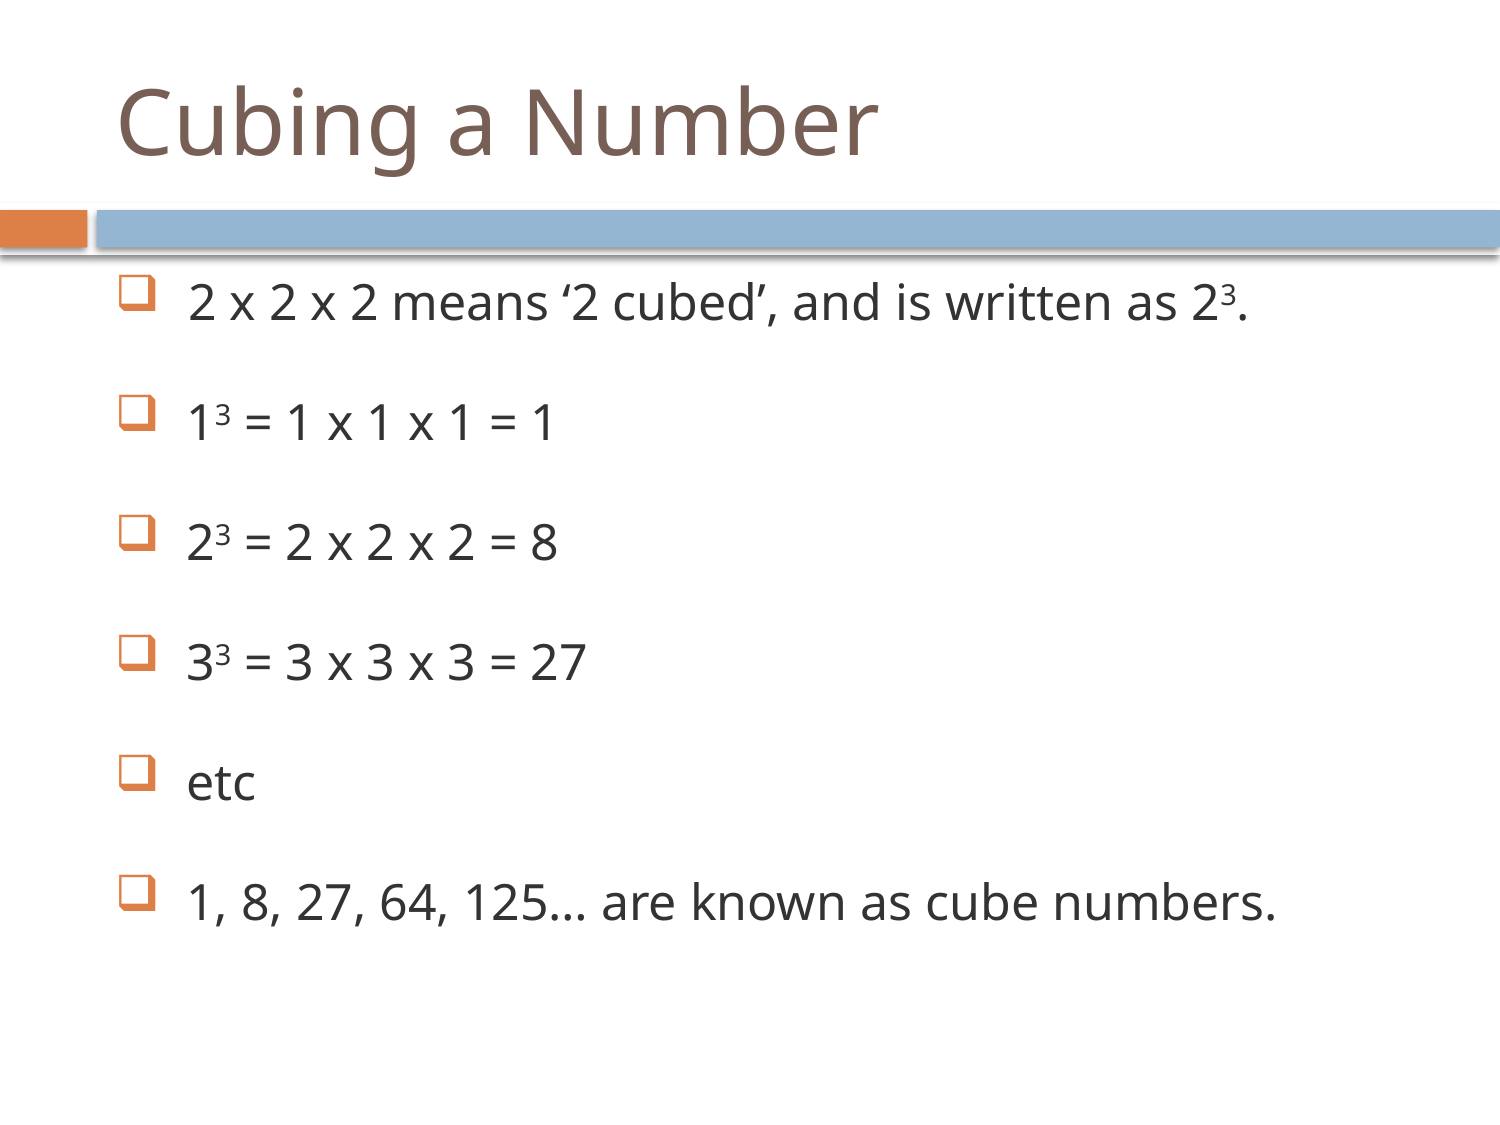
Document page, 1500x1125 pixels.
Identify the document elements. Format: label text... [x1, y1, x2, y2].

title Cubing a Number [100, 37, 1438, 200]
list 2 x 2 x 2 means ‘2 cubed’, and is written as 23. 13 = 1 x 1 x 1 = 1 23 = 2 x 2 x 2 = 8 33 = 3 x 3 x 3 = 27 etc 1, 8, 27, 64, 125… are known as cube numbers. [100, 262, 1438, 1000]
